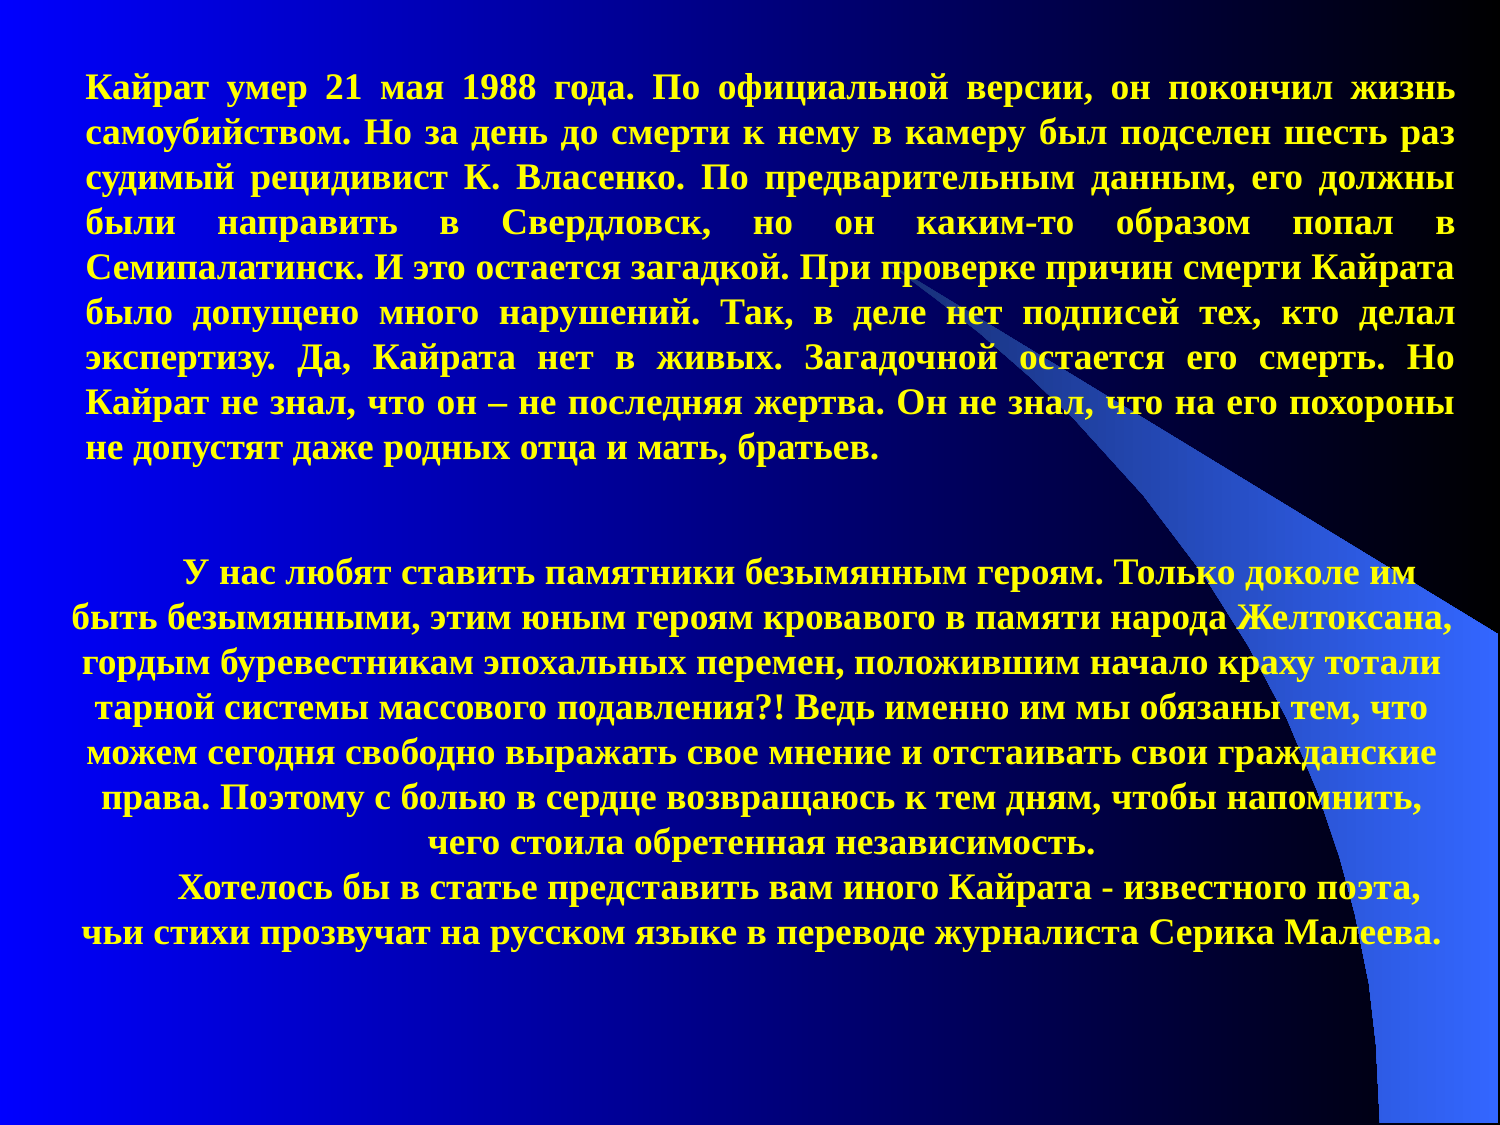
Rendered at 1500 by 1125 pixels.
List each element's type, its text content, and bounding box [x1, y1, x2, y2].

text_box У нас любят ставить памятники безымянным героям. Только доколе им быть безымянными, этим юным героям крова­вого в памяти народа Желтоксана, гор­дым буревестникам эпохальных перемен, положившим начало краху тотали­тарной системы массового подавления?! Ведь именно им мы обязаны тем, что можем сегодня свободно выражать свое мнение и отстаивать свои гражданские пра­ва. Поэтому с болью в сердце возвращаюсь к тем дням, чтобы напомнить, чего стоила обретенная независимость. Хотелось бы в статье представить вам иного Кайрата - известного поэта, чьи стихи прозвучат на русском языке в переводе журналиста Серика Малеева. [53, 539, 1471, 959]
text_box Кайрат умер 21 мая 1988 года. По офи­циальной версии, он покончил жизнь самоубийством. Но за день до смерти к нему в камеру был подселен шесть раз судимый рецидивист К. Власенко. По предварительным данным, его должны были направить в Свердловск, но он ка­ким-то образом попал в Семипалатинск. И это остается загадкой. При проверке причин смерти Кайрата было допущено много нарушений. Так, в деле нет подпи­сей тех, кто делал экспертизу. Да, Кай­рата нет в живых. Загадочной остается его смерть. Но Кайрат не знал, что он – не последняя жертва. Он не знал, что на его похороны не допустят даже родных отца и мать, братьев. [70, 55, 1471, 475]
